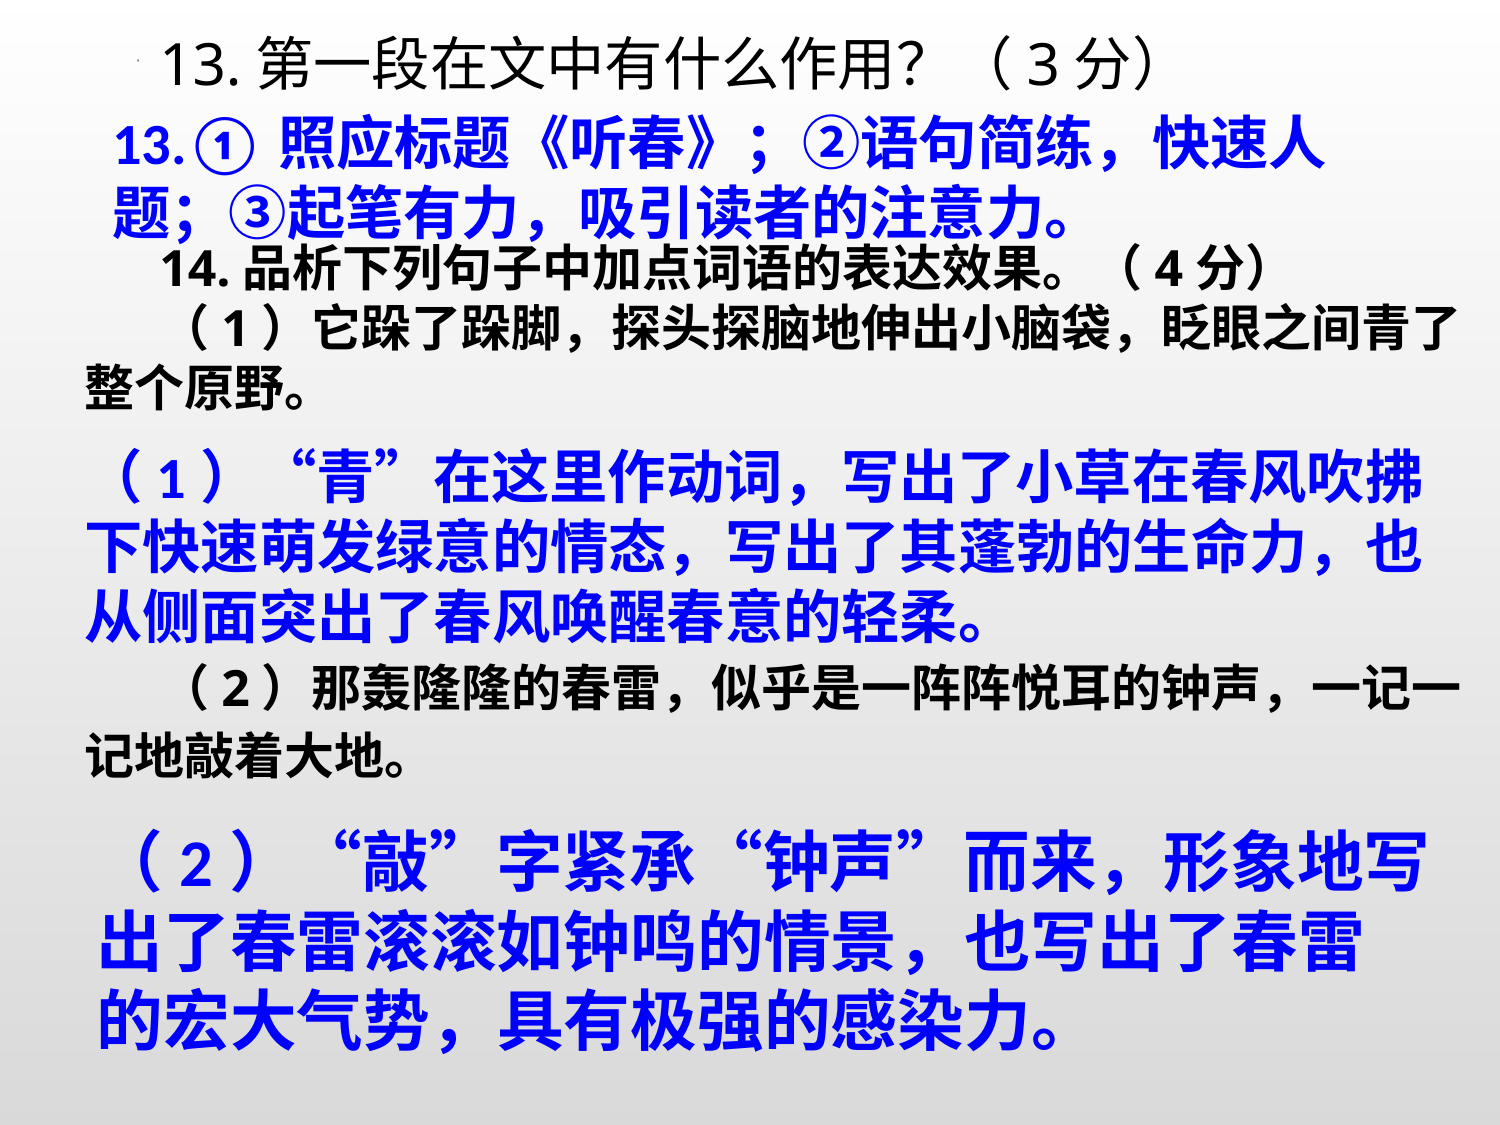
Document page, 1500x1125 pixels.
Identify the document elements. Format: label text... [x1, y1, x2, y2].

text_box 13.①照应标题《听春》；②语句简练，快速人题；③起笔有力，吸引读者的注意力。 [97, 99, 1390, 254]
text_box （2）“敲”字紧承“钟声”而来，形象地写出了春雷滚滚如钟鸣的情景，也写出了春雷的宏大气势，具有极强的感染力。 [81, 811, 1447, 1067]
text_box （1）“青”在这里作动词，写出了小草在春风吹拂下快速萌发绿意的情态，写出了其蓬勃的生命力，也从侧面突出了春风唤醒春意的轻柔。 [69, 432, 1469, 658]
text_box 13.第一段在文中有什么作用？（3分） 14.品析下列句子中加点词语的表达效果。（4分） （1）它跺了跺脚，探头探脑地伸出小脑袋，眨眼之间青了整个原野。 （2）那轰隆隆的春雷，似乎是一阵阵悦耳的钟声，一记一记地敲着大地。 [69, 19, 1479, 795]
